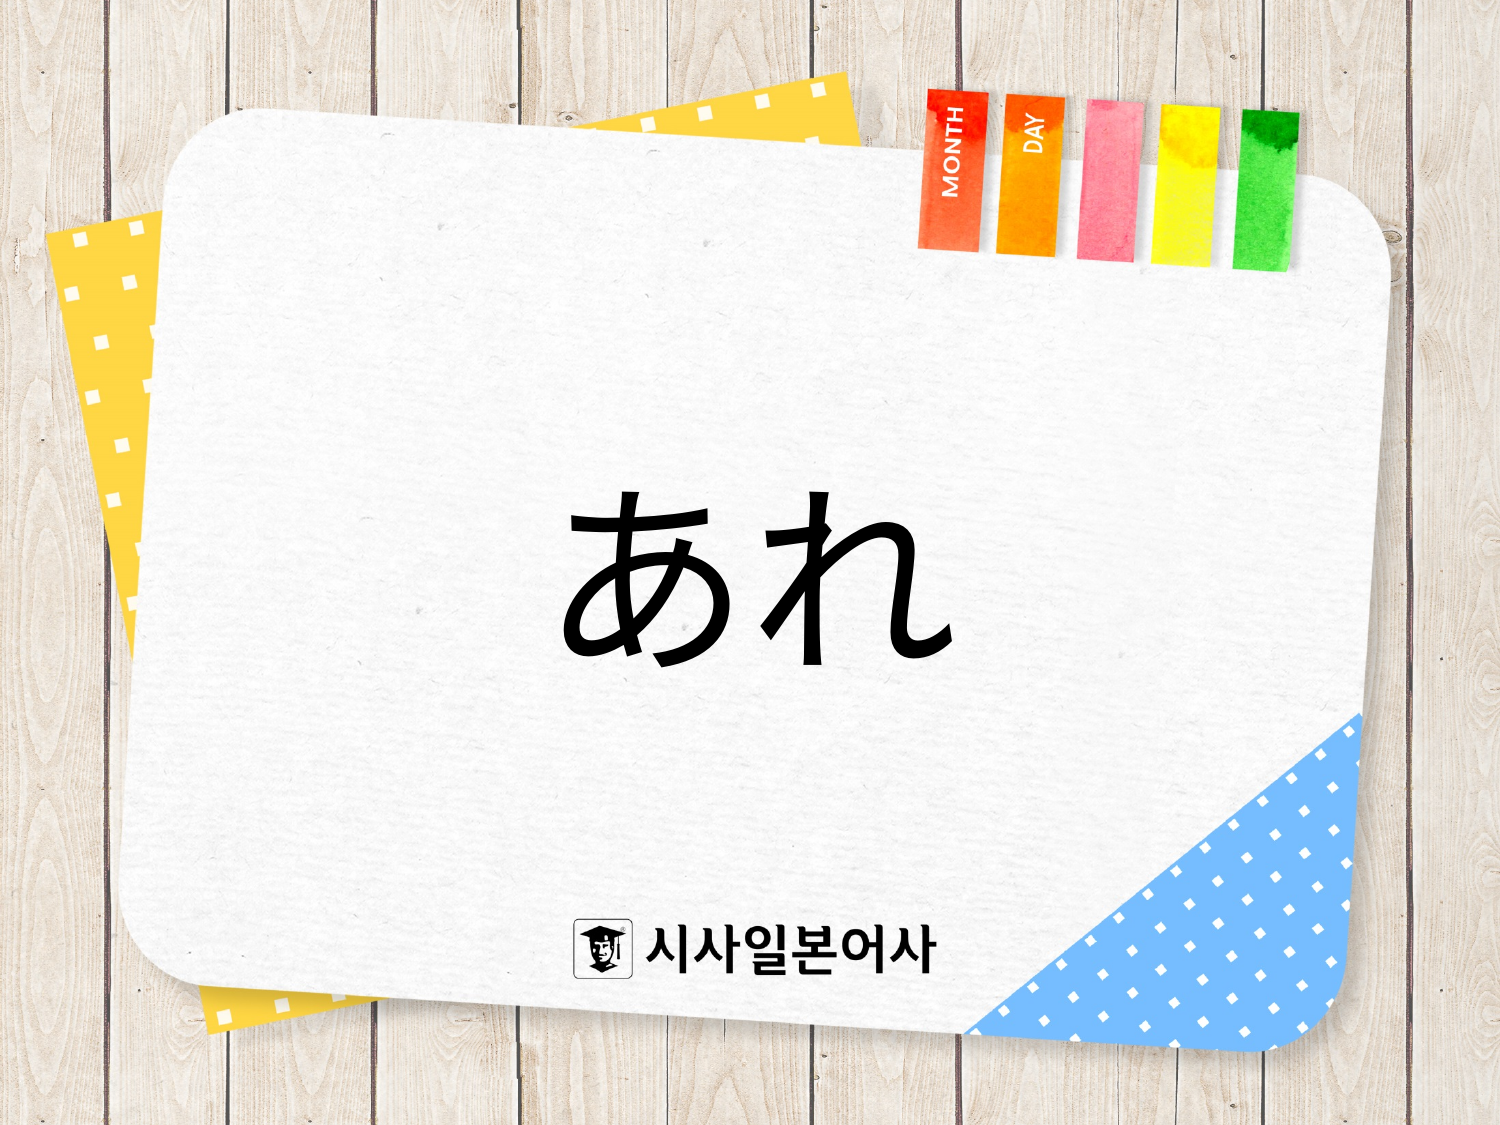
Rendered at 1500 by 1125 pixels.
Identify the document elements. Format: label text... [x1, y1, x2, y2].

title あれ [75, 338, 1425, 811]
picture [0, 0, 1500, 1125]
